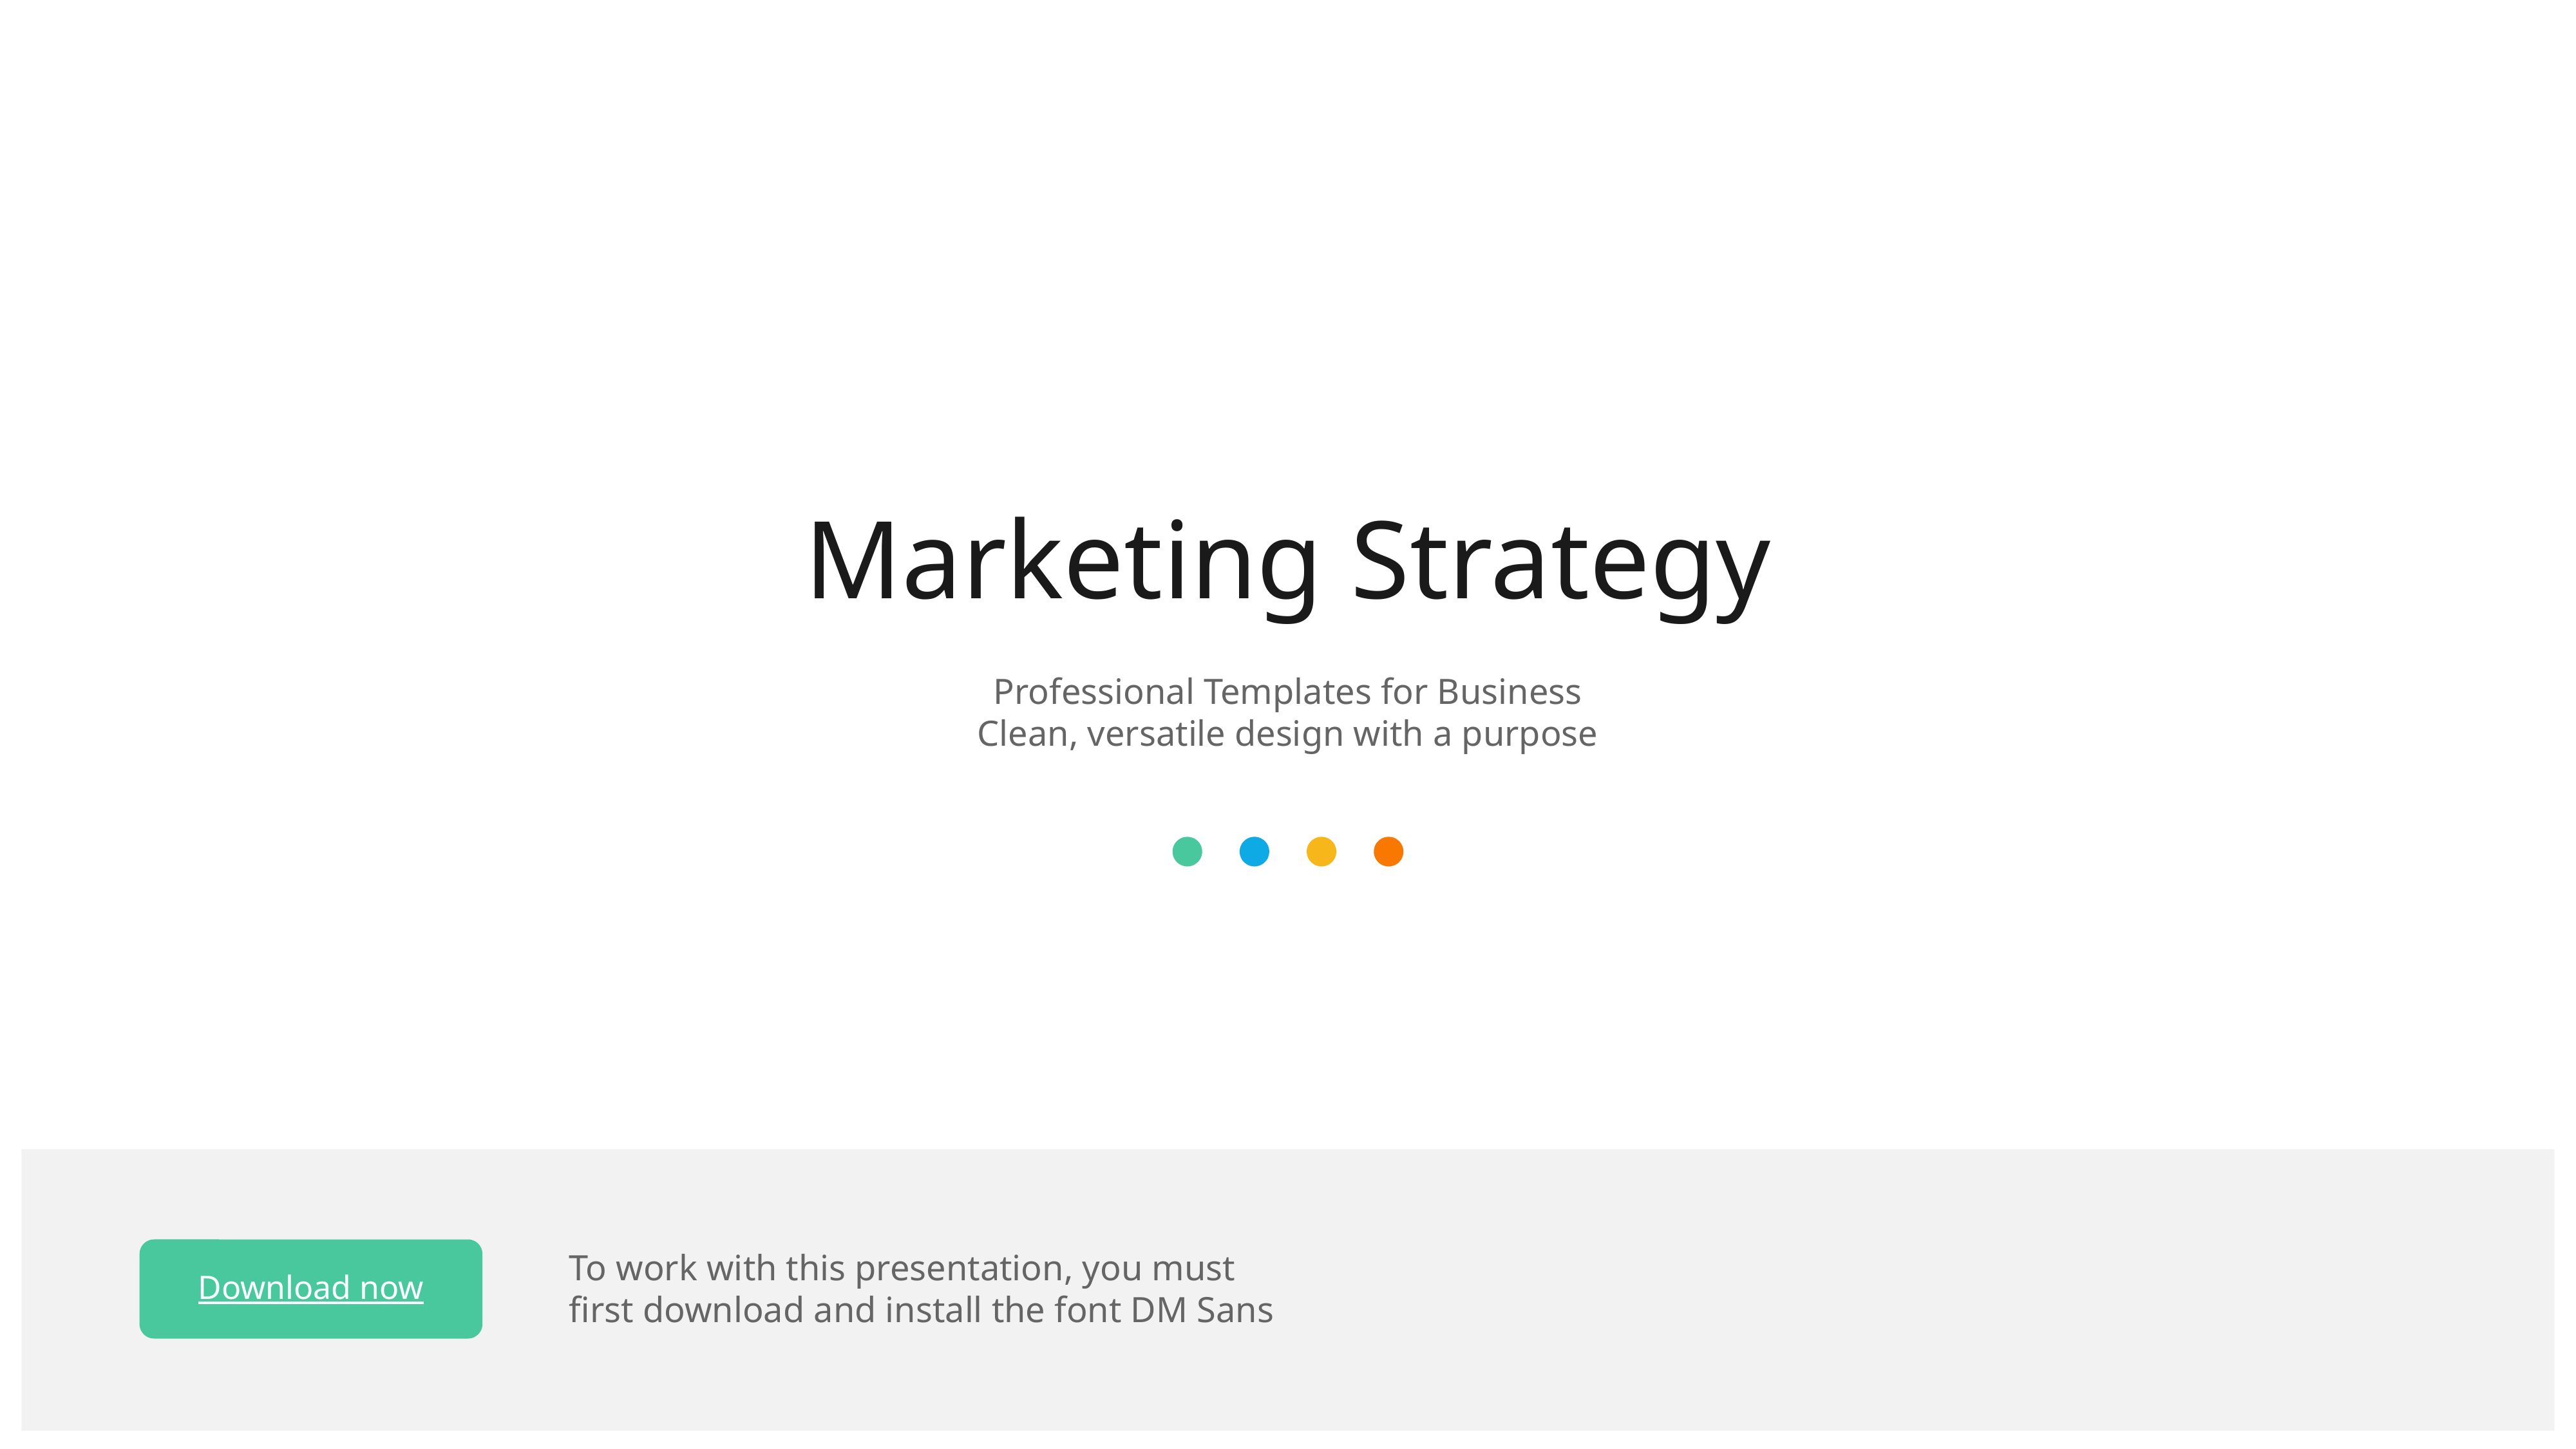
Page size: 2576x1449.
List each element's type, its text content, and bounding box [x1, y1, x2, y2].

text_box To work with this presentation, you must first download and install the font DM Sans [564, 1240, 1308, 1335]
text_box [1172, 837, 1404, 867]
text_box Marketing Strategy [429, 486, 2147, 626]
text_box Professional Templates for Business Clean, versatile design with a purpose [954, 663, 1622, 759]
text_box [139, 1239, 483, 1339]
text_box [21, 1149, 2555, 1431]
